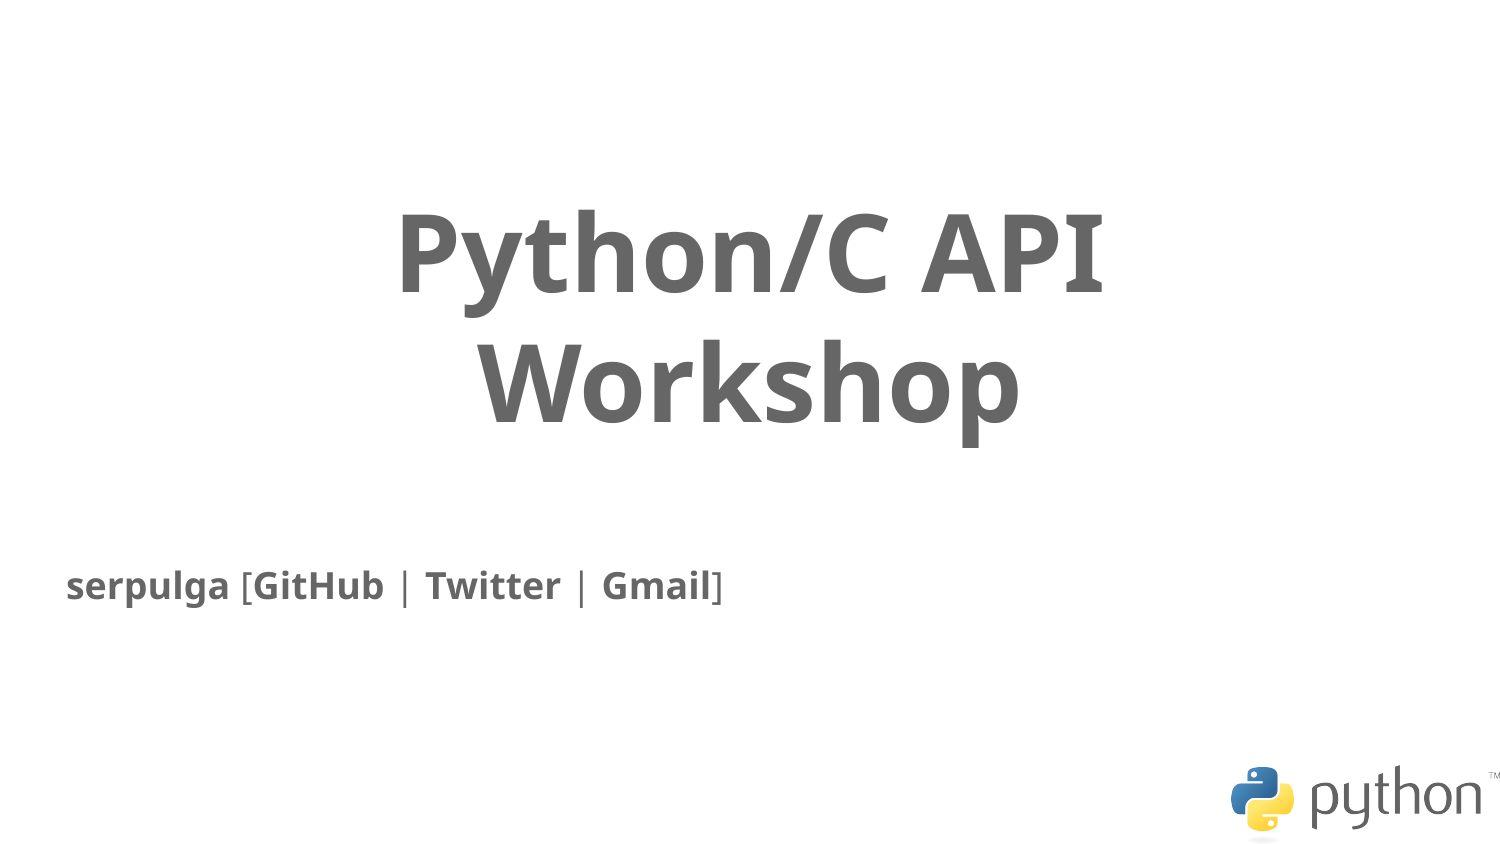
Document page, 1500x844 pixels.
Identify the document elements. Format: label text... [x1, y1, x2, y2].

subtitle serpulga [GitHub | Twitter | Gmail] [51, 547, 1449, 678]
picture [1230, 765, 1500, 844]
title Python/C API Workshop [51, 122, 1449, 459]
